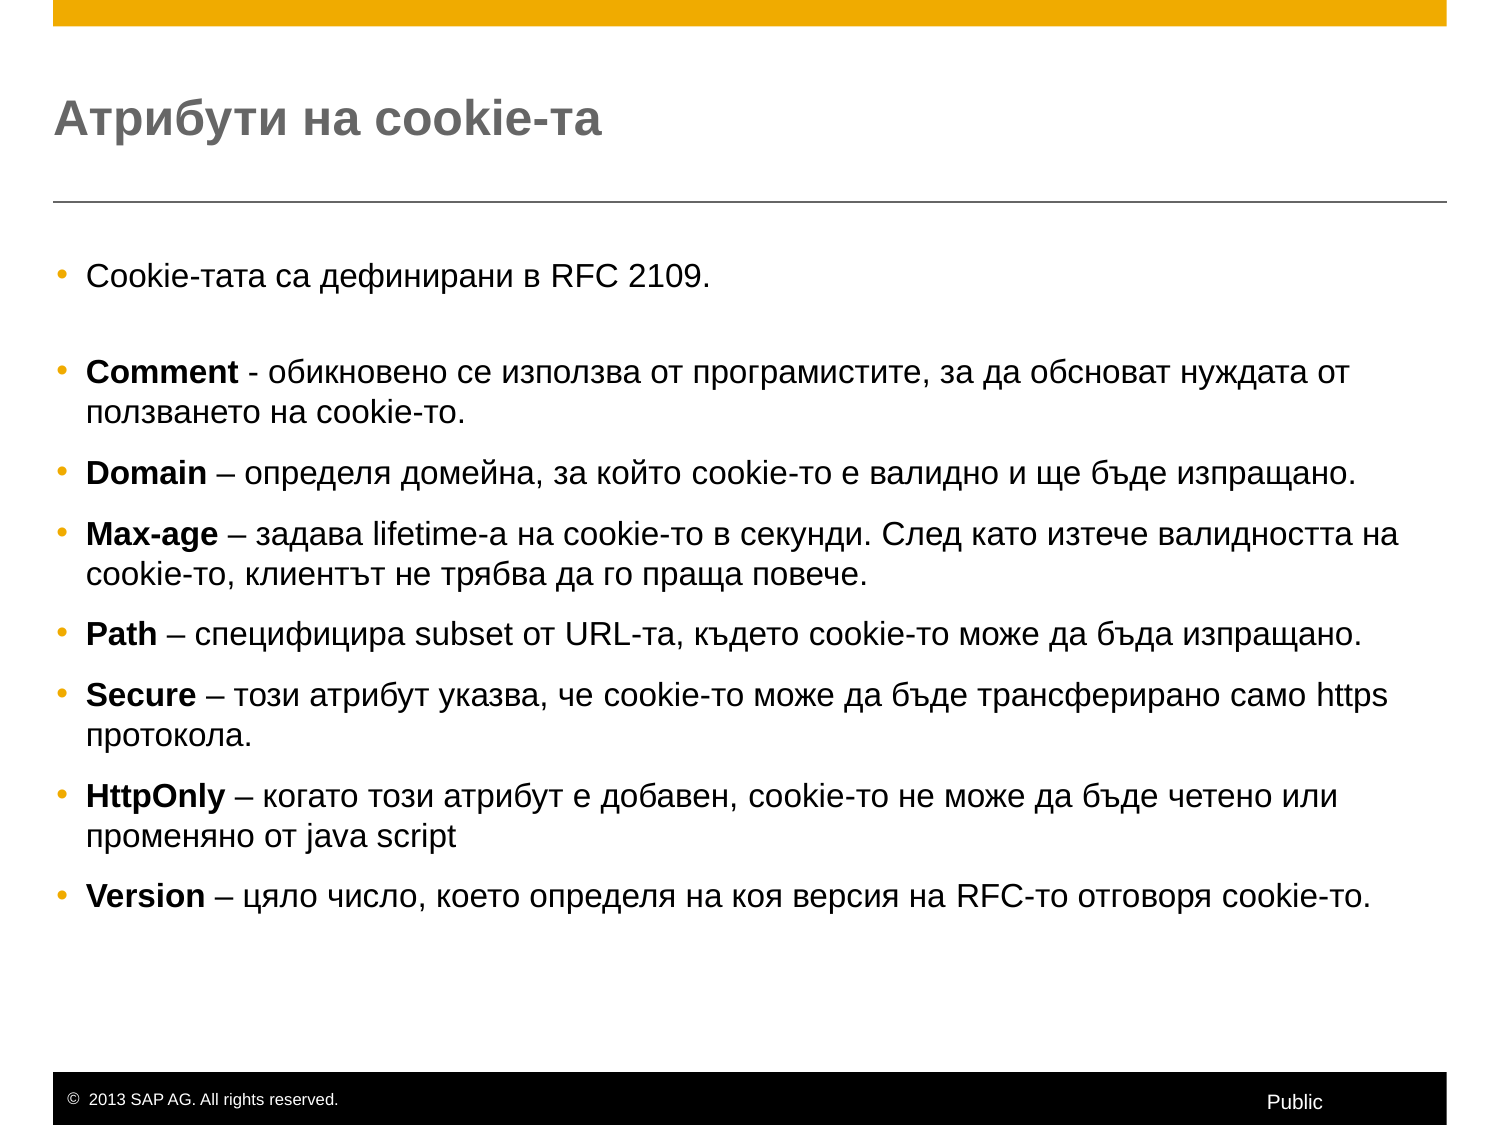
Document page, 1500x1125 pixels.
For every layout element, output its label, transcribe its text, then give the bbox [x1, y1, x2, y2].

title Атрибути на cookie-та [53, 53, 1447, 178]
list Cookie-тата са дефинирани в RFC 2109. Comment - обикновено се използва от програмистите, за да обсноват нуждата от ползването на cookie-то. Domain – определя домейна, за който cookie-то е валидно и ще бъде изпращано. Max-age – задава lifetime-a на cookie-то в секунди. След като изтече валидността на cookiе-то, клиентът не трябва да го праща повече. Path – специфицира subset от URL-та, където cookie-то може да бъда изпращано. Secure – този атрибут указва, че cookie-то може да бъде трансферирано само https протокола. HttpOnly – когато този атрибут е добавен, cookie-то не може да бъде четено или променяно от java script Version – цяло число, което определя на коя версия на RFC-то отговоря cookie-то. [56, 253, 1450, 975]
